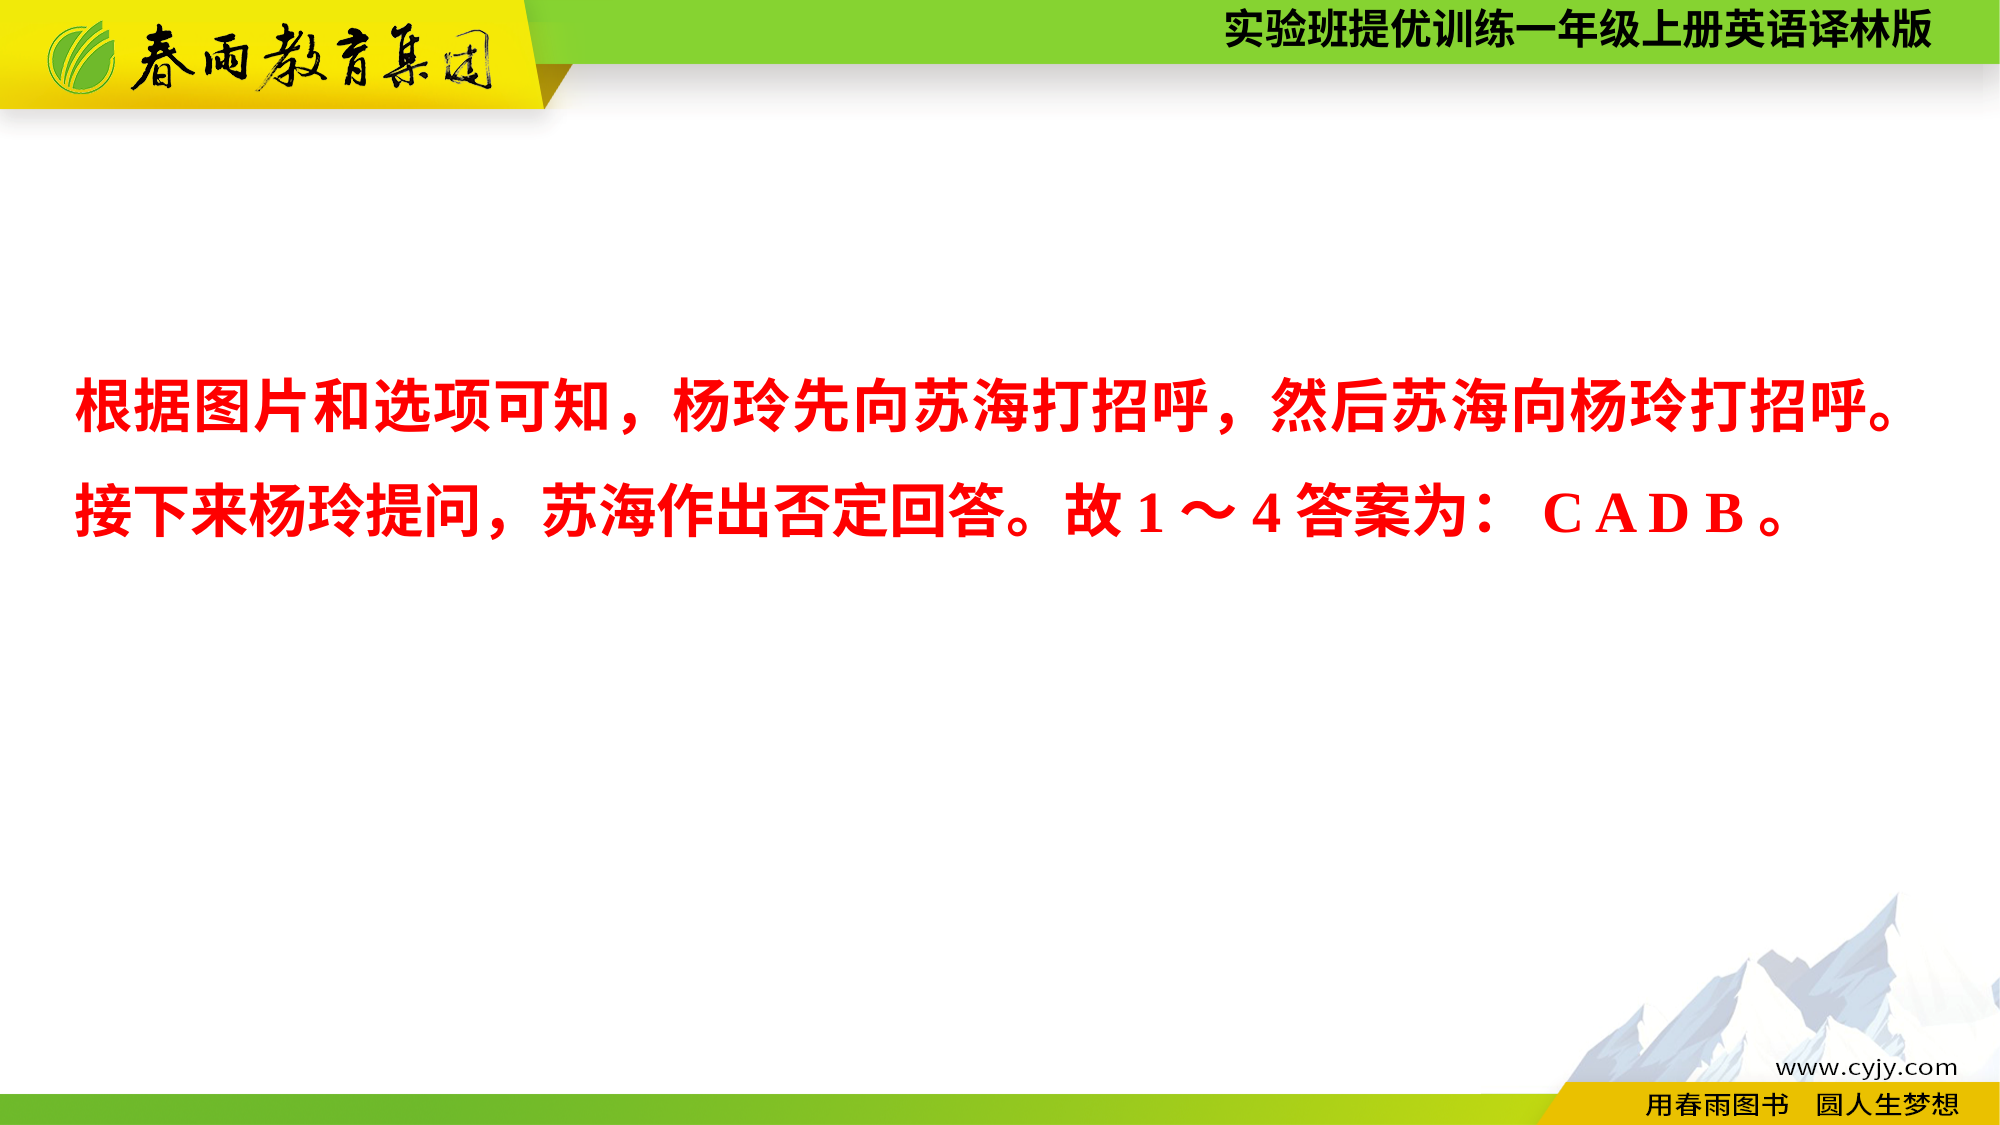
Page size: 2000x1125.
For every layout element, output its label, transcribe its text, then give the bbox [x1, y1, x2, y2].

list 根据图片和选项可知，杨玲先向苏海打招呼，然后苏海向杨玲打招呼。接下来杨玲提问，苏海作出否定回答。故1～4答案为：C A D B。 [59, 326, 1944, 540]
picture [0, 0, 2000, 1125]
